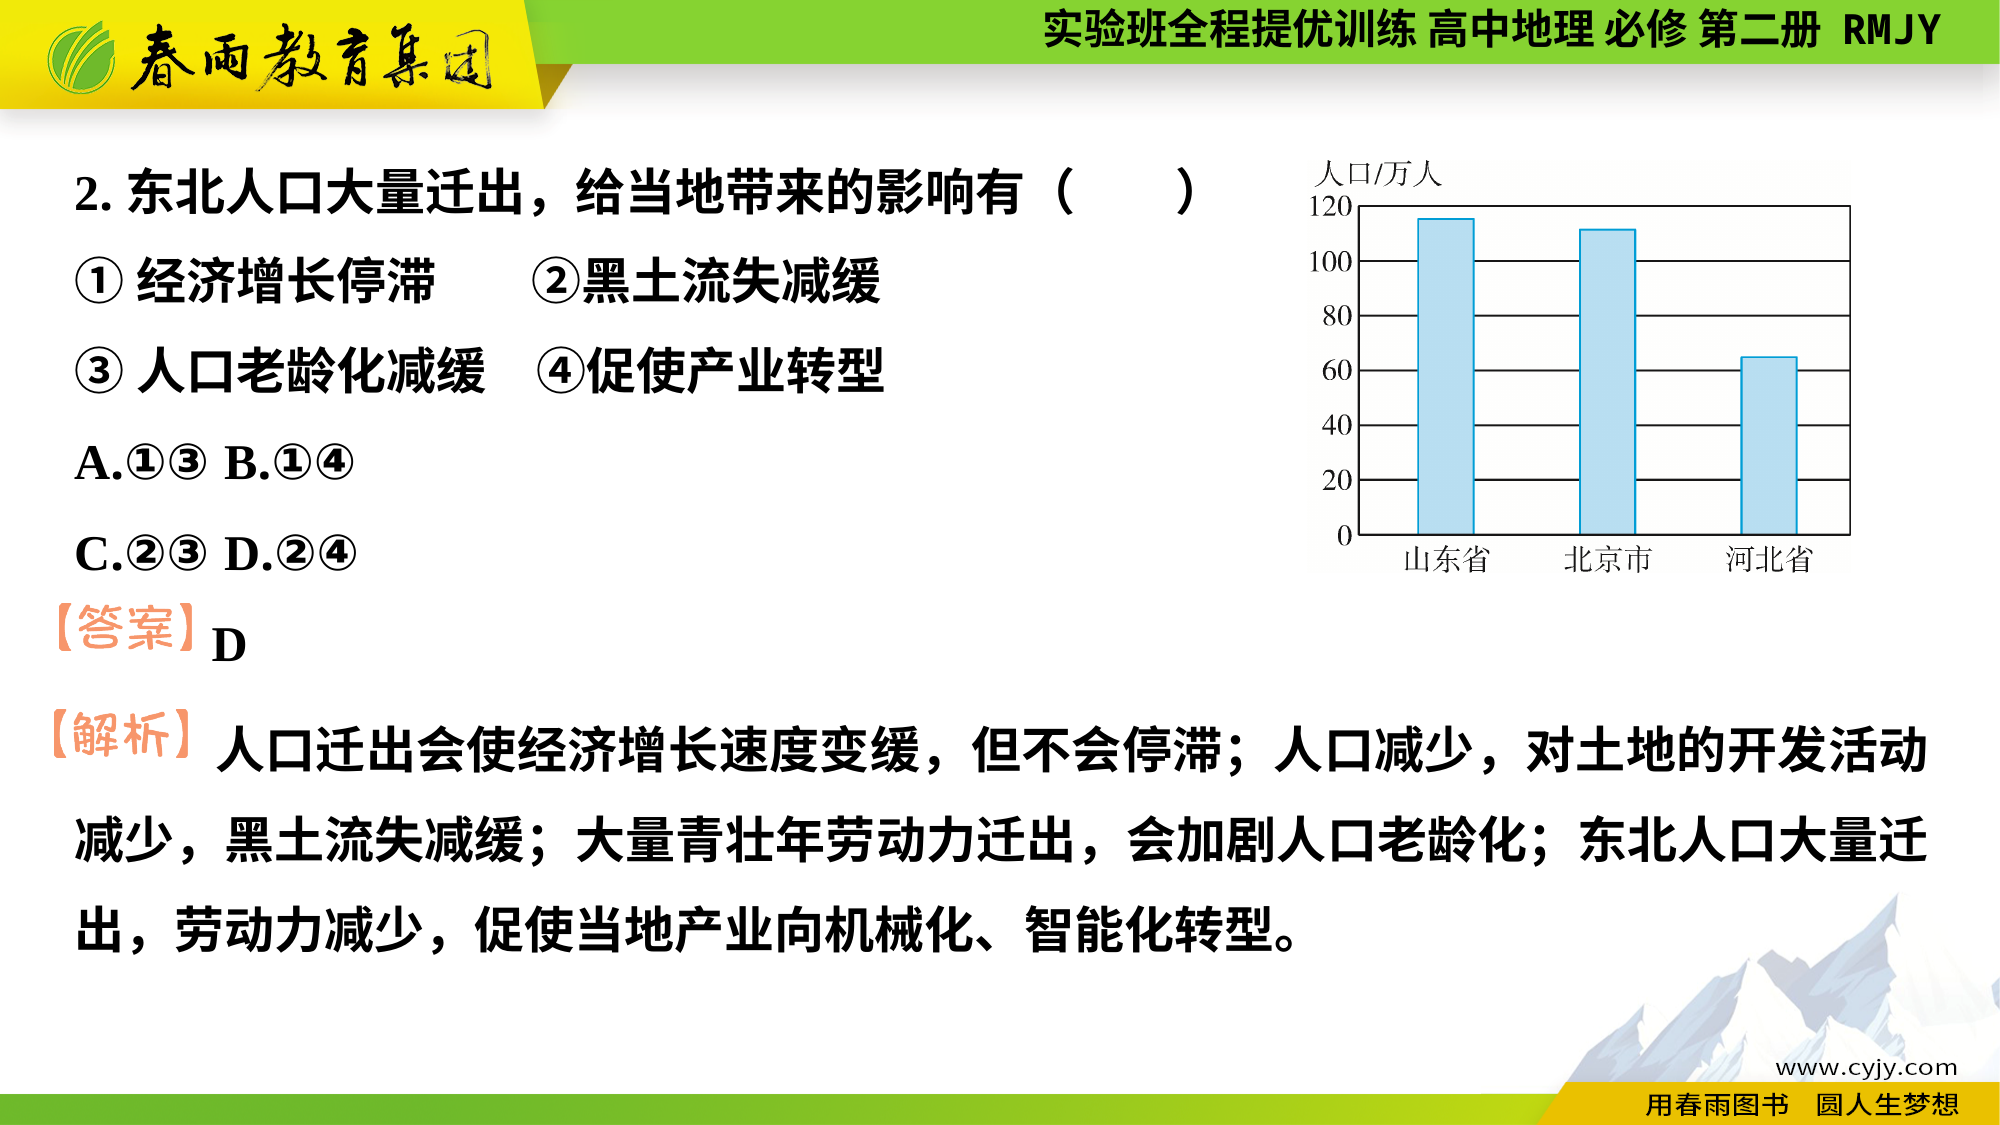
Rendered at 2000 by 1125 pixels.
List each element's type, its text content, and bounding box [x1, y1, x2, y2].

text_box 人口迁出会使经济增长速度变缓，但不会停滞；人口减少，对土地的开发活动减少，黑土流失减缓；大量青壮年劳动力迁出，会加剧人口老龄化；东北人口大量迁出，劳动力减少，促使当地产业向机械化、智能化转型。 [59, 680, 1944, 966]
text_box D [59, 573, 1944, 679]
list 2.东北人口大量迁出，给当地带来的影响有（ ） ①经济增长停滞 ②黑土流失减缓 ③人口老龄化减缓 ④促使产业转型 A.①③ B.①④ C.②③ D.②④ [59, 122, 1944, 573]
picture [0, 0, 2000, 1125]
